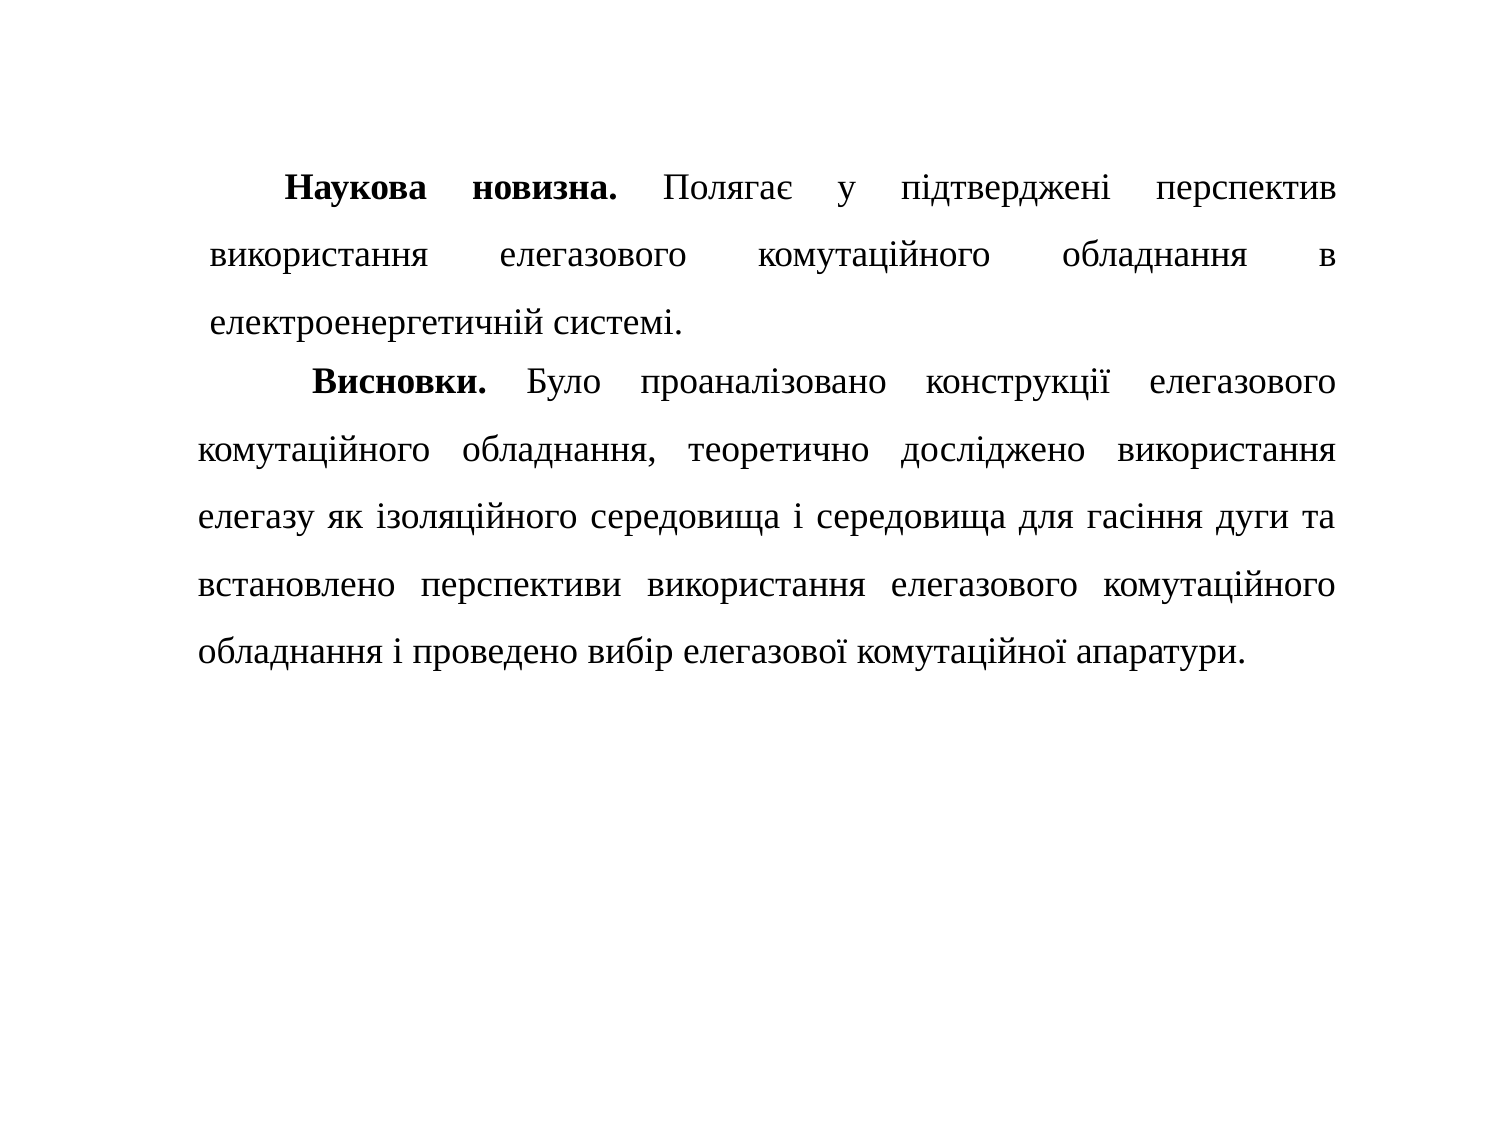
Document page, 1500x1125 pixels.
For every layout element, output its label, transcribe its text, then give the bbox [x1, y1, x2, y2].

subtitle Висновки. Було проаналізовано конструкції елегазового комутаційного обладнання, теоретично досліджено використання елегазу як ізоляційного середовища і середовища для гасіння дуги та встановлено перспективи використання елегазового комутаційного обладнання і проведено вибір елегазової комутаційної апаратури. [182, 326, 1353, 729]
text_box Наукова новизна. Полягає у підтверджені перспектив використання елегазового комутаційного обладнання в електроенергетичній системі. [194, 131, 1353, 326]
